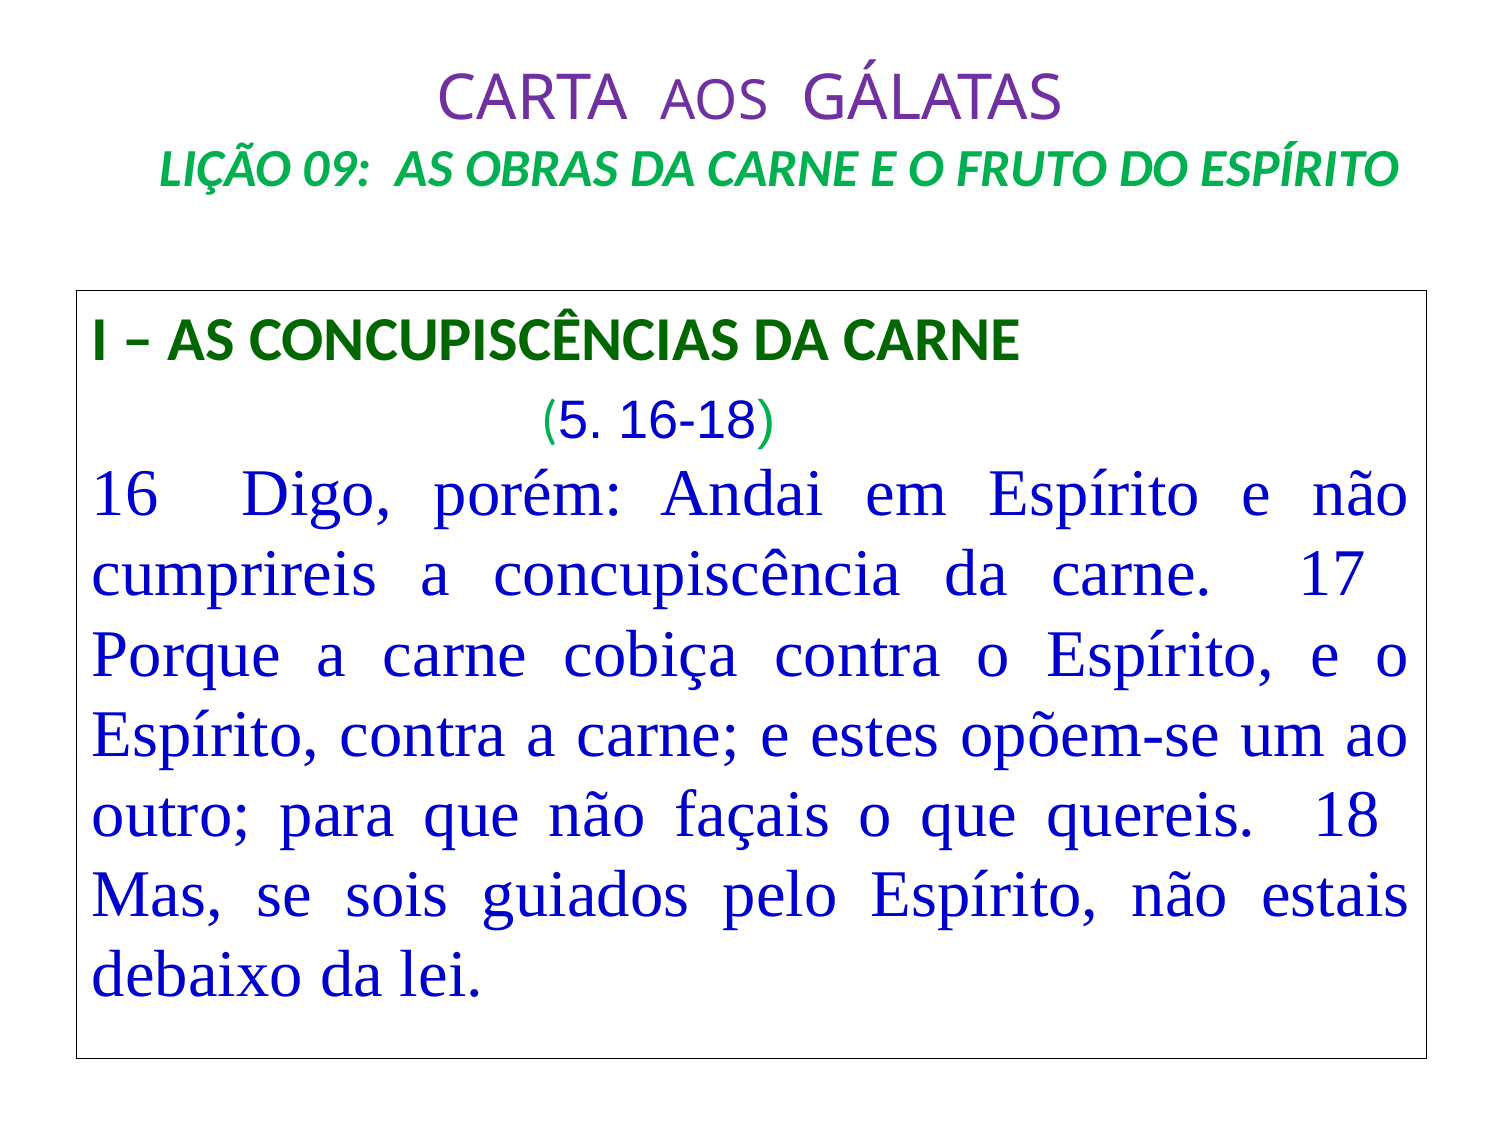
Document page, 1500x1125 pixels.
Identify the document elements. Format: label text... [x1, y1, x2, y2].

list I – AS CONCUPISCÊNCIAS DA CARNE (5. 16-18) 16 Digo, porém: Andai em Espírito e não cumprireis a concupiscência da carne. 17 Porque a carne cobiça contra o Espírito, e o Espírito, contra a carne; e estes opõem-se um ao outro; para que não façais o que quereis. 18 Mas, se sois guiados pelo Espírito, não estais debaixo da lei. [76, 290, 1427, 1059]
title CARTA AOS GÁLATAS LIÇÃO 09: AS OBRAS DA CARNE E O FRUTO DO ESPÍRITO [75, 45, 1425, 209]
